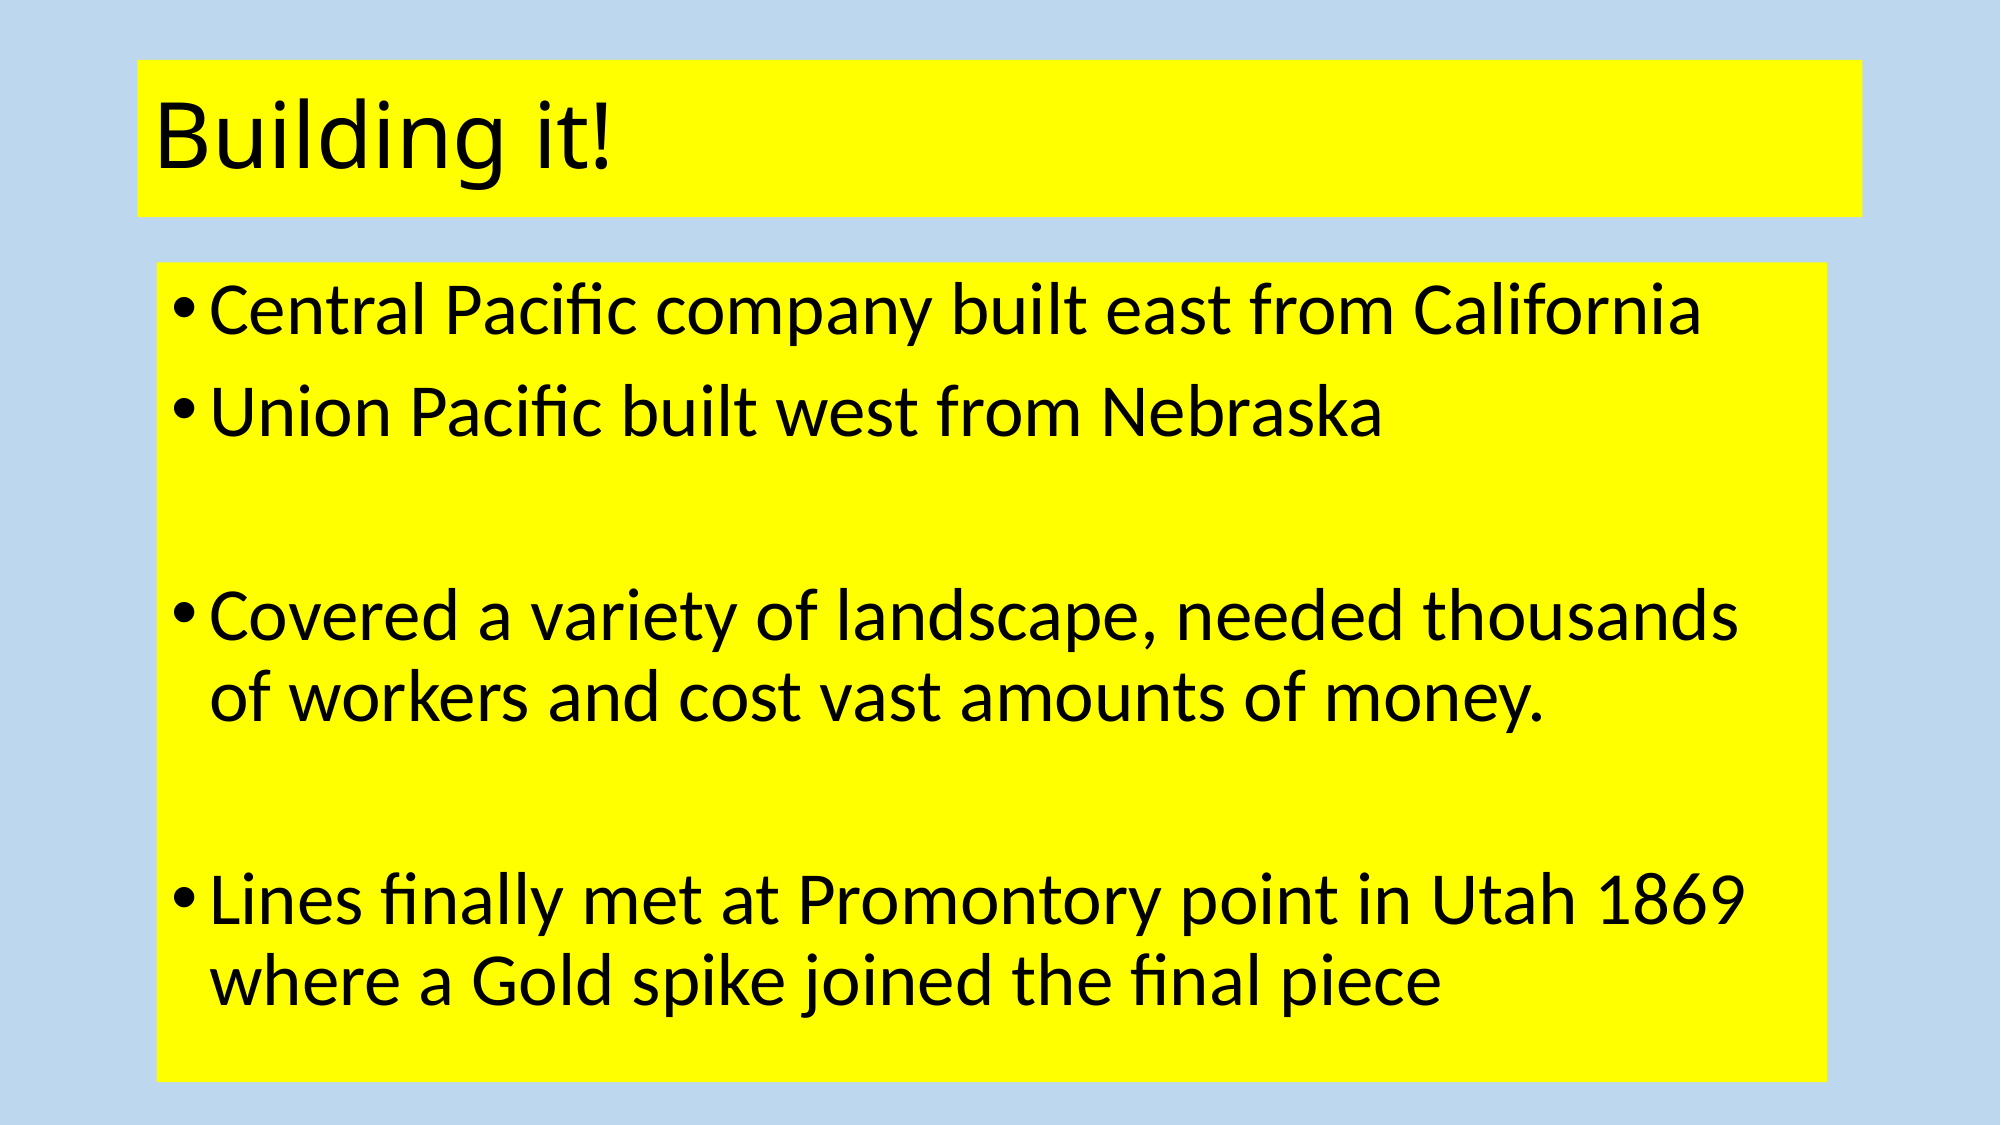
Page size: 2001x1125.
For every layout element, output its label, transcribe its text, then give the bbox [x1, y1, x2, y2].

title Building it! [137, 59, 1863, 218]
list Central Pacific company built east from California Union Pacific built west from Nebraska Covered a variety of landscape, needed thousands of workers and cost vast amounts of money. Lines finally met at Promontory point in Utah 1869 where a Gold spike joined the final piece [156, 262, 1827, 1083]
